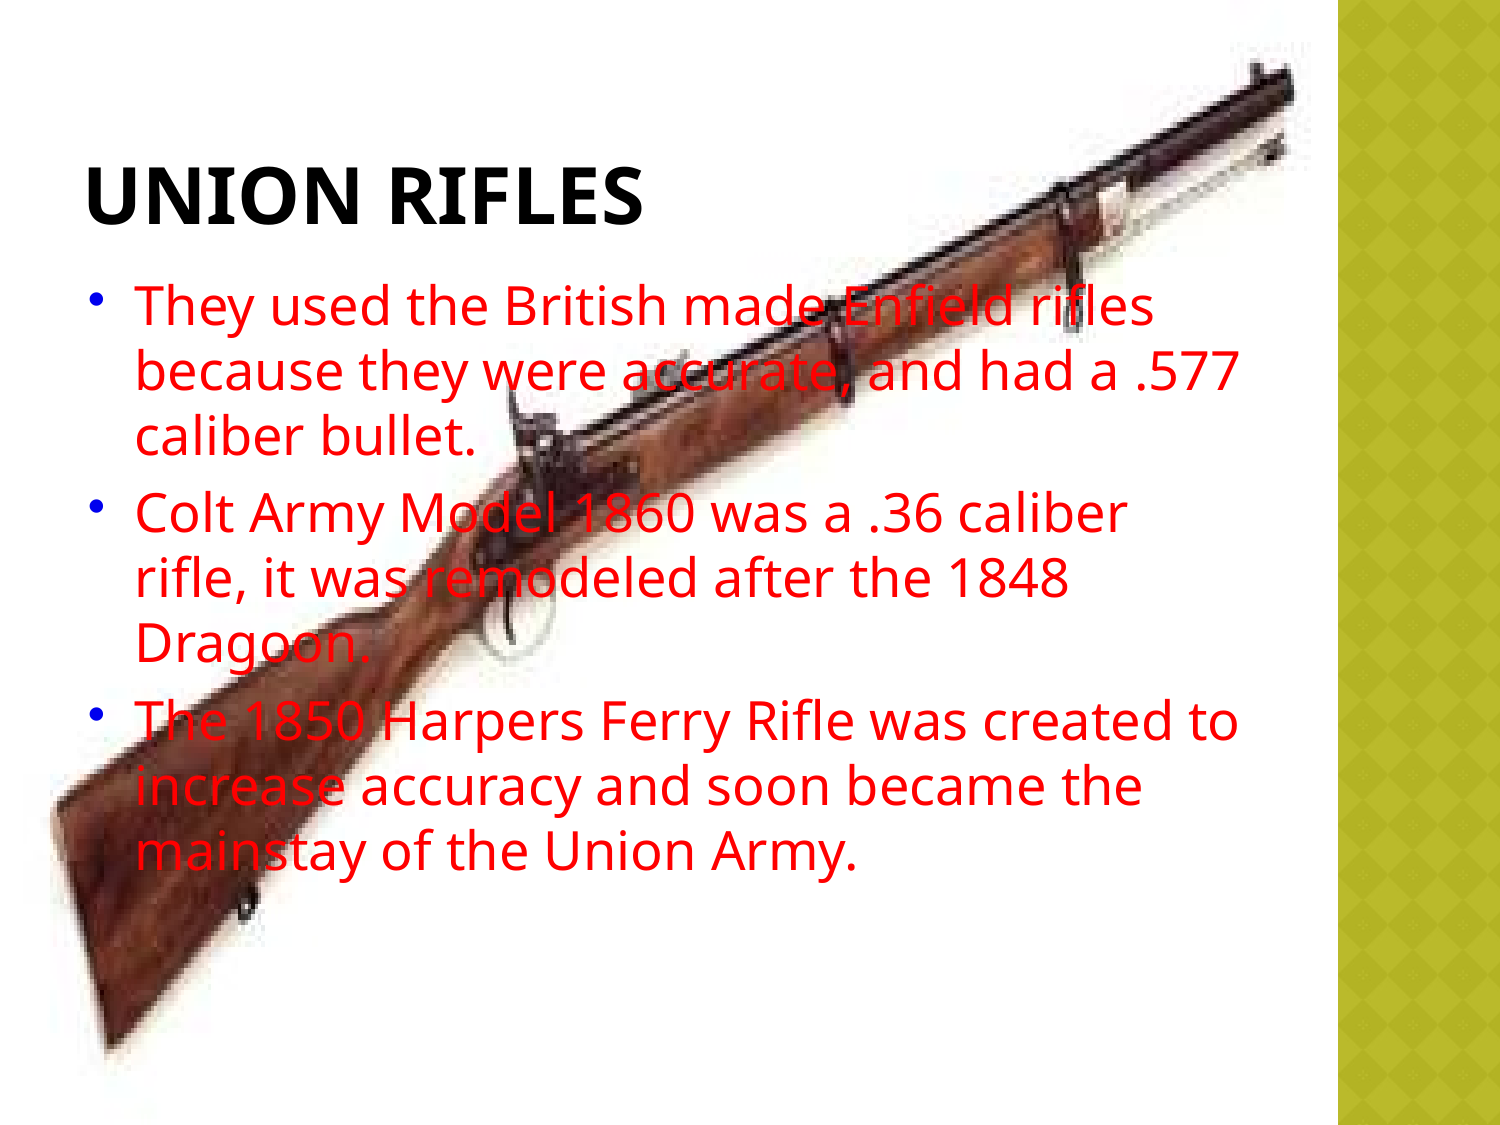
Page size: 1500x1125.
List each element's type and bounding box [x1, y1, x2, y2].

picture [0, 0, 1338, 1125]
